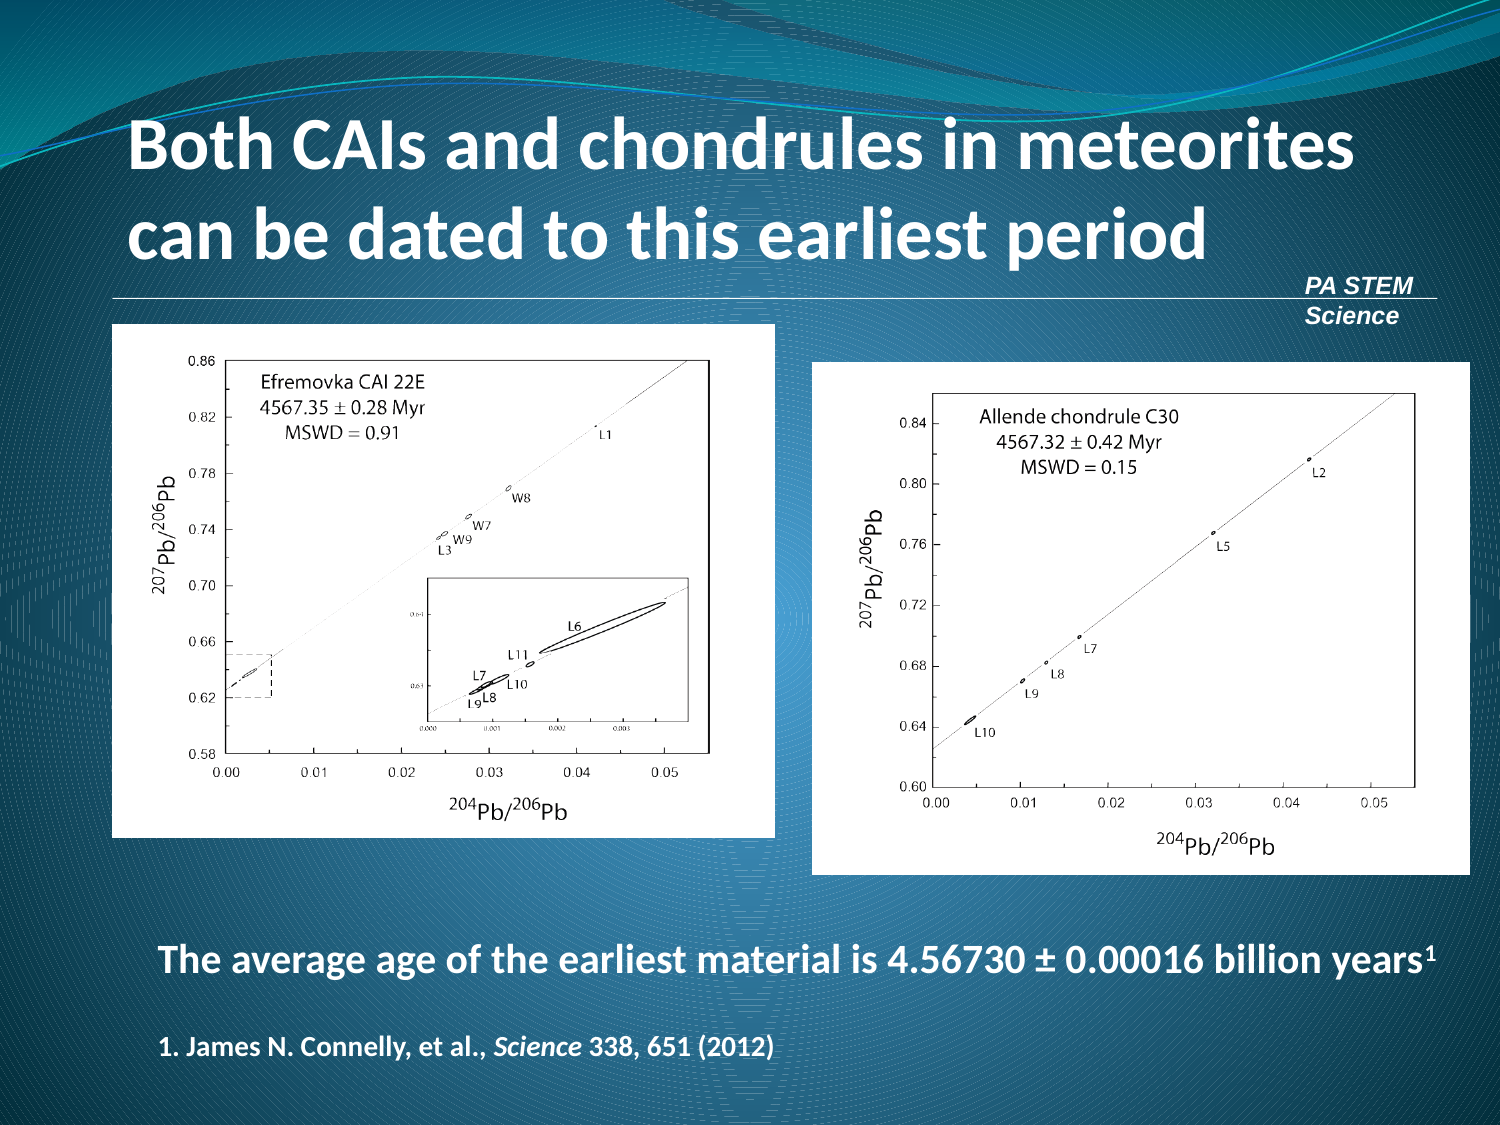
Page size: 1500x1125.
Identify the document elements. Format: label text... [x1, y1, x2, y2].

text_box Both CAIs and chondrules in meteorites can be dated to this earliest period [112, 87, 1463, 283]
picture [112, 324, 776, 838]
picture [812, 362, 1470, 876]
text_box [112, 262, 1438, 339]
text_box The average age of the earliest material is 4.56730 ± 0.00016 billion years1 1. James N. Connelly, et al., Science 338, 651 (2012) [142, 924, 1452, 1070]
